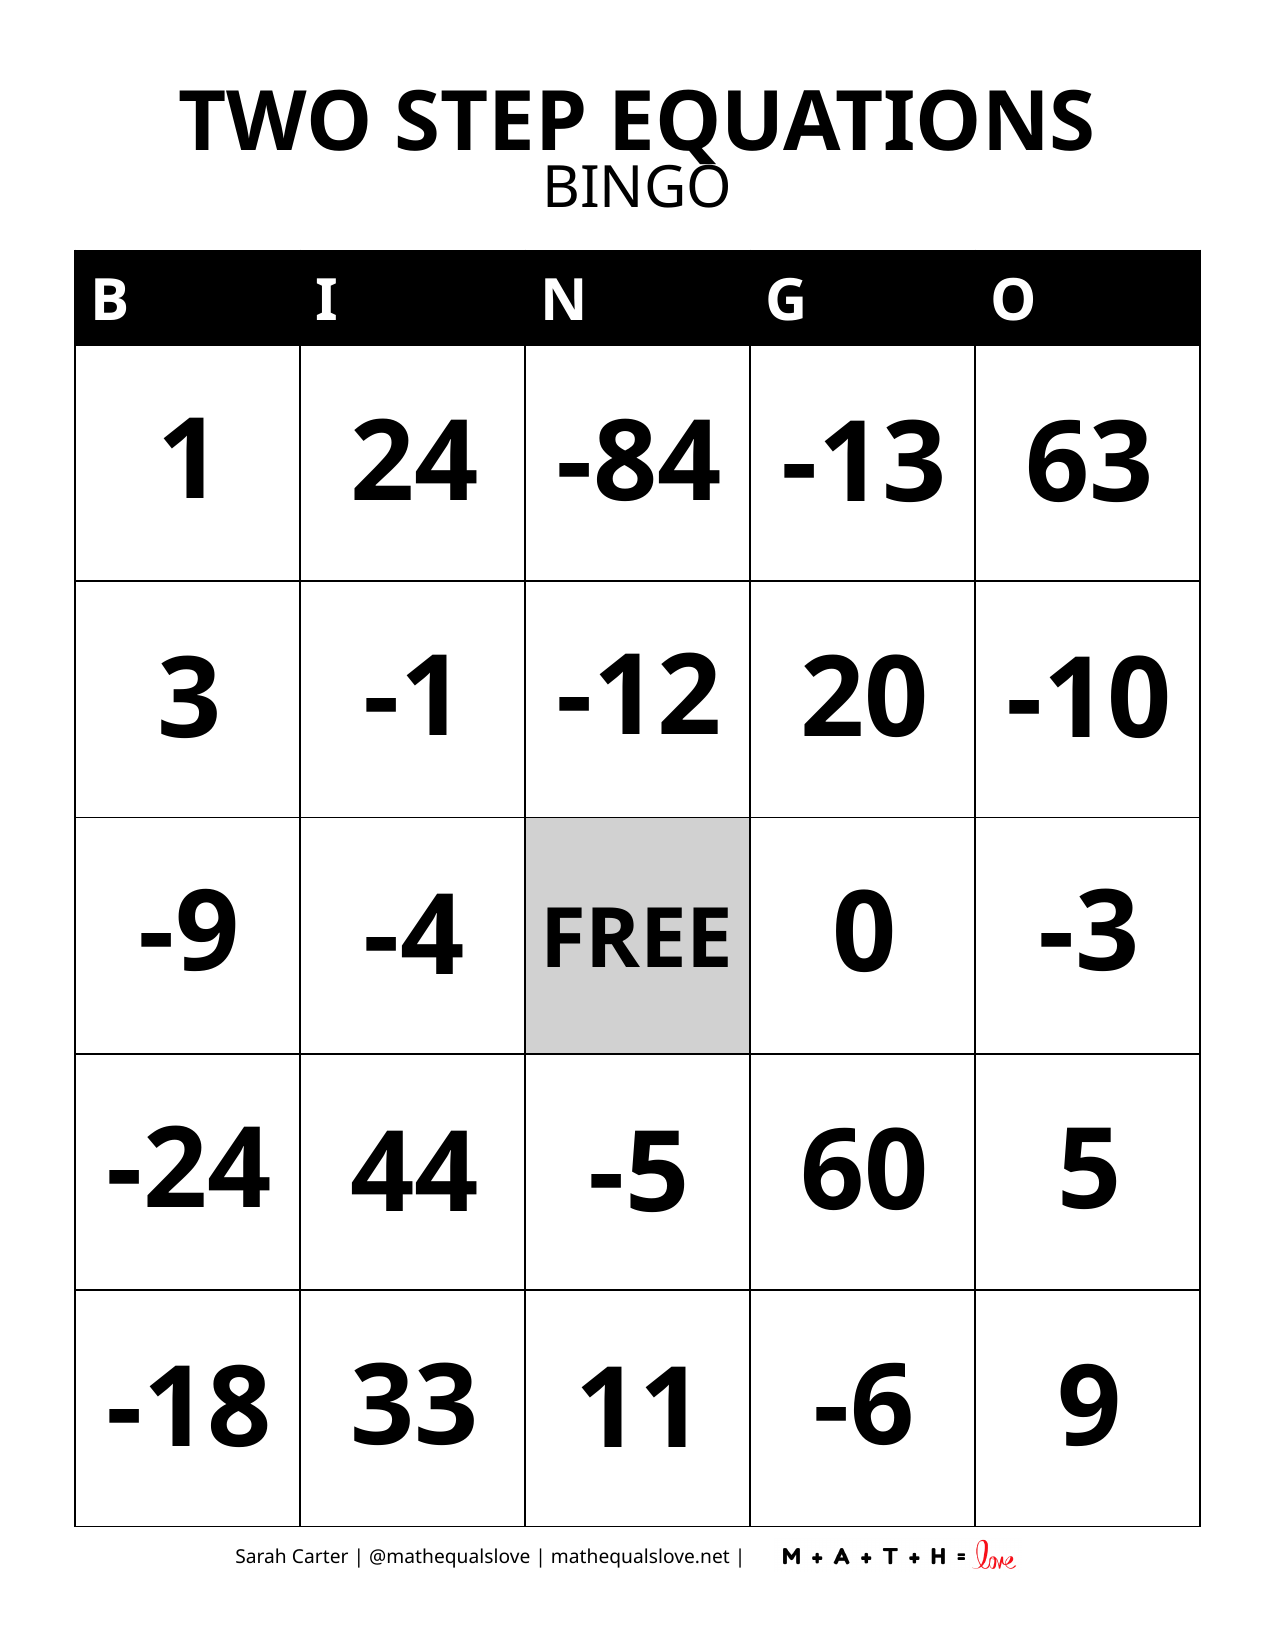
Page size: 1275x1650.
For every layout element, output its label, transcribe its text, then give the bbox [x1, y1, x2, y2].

table_cell [301, 346, 524, 431]
text_box 63 [975, 432, 1203, 480]
text_box -1 [300, 666, 528, 714]
table_header G [751, 251, 974, 344]
table_cell [976, 346, 1199, 432]
table_cell [526, 479, 749, 580]
table_cell [751, 346, 974, 433]
table_cell [751, 1423, 974, 1526]
text_box 5 [975, 1139, 1203, 1187]
table_cell [301, 479, 524, 580]
text_box -9 [75, 902, 303, 950]
table_cell [751, 1189, 974, 1289]
table_cell [76, 950, 299, 1053]
table_cell [526, 1190, 749, 1289]
table_cell [76, 1291, 299, 1377]
table_cell [976, 1424, 1199, 1526]
table_cell [301, 582, 524, 666]
text_box -10 [975, 668, 1203, 716]
table_cell [301, 954, 524, 1053]
table_cell [976, 1055, 1199, 1139]
table_cell [526, 582, 749, 665]
table_header I [301, 251, 524, 344]
table_header B [76, 251, 299, 344]
table_cell [751, 481, 974, 580]
text_box 11 [525, 1378, 753, 1426]
table_cell [751, 1055, 974, 1141]
table_cell [301, 1190, 524, 1289]
text_box -84 [528, 431, 753, 479]
text_box 44 [300, 1142, 525, 1190]
table_cell [976, 950, 1199, 1053]
text_box -13 [750, 433, 978, 481]
text_box 3 [75, 668, 303, 716]
table_cell [76, 716, 299, 817]
text_box -6 [750, 1375, 978, 1423]
table_cell [976, 1187, 1199, 1289]
table_cell [76, 582, 299, 668]
table_cell [751, 715, 974, 817]
table_cell [76, 818, 299, 902]
table_cell [976, 582, 1199, 668]
table_cell [751, 951, 974, 1053]
text_box -24 [75, 1138, 303, 1186]
text_box -4 [300, 906, 528, 954]
table_cell [76, 477, 299, 580]
text_box -12 [525, 665, 753, 713]
table_cell [976, 1291, 1199, 1376]
text_box -18 [75, 1377, 303, 1425]
table_cell [76, 346, 299, 429]
table_cell [301, 1055, 524, 1142]
table_cell [301, 1423, 524, 1526]
table_cell [76, 1055, 299, 1138]
table_cell [301, 1291, 524, 1375]
text_box 24 [300, 431, 528, 479]
text_box 1 [75, 429, 303, 477]
table_cell [526, 1426, 749, 1526]
table_cell [751, 818, 974, 903]
text_box BINGO [74, 175, 1200, 226]
table_cell [76, 1425, 299, 1526]
table_cell [301, 714, 524, 817]
text_box 60 [750, 1141, 978, 1189]
table_cell [976, 818, 1199, 902]
table_header N [526, 251, 749, 344]
table_cell [76, 1186, 299, 1289]
table_cell [526, 1055, 749, 1142]
table_cell [976, 480, 1199, 580]
text_box 0 [750, 903, 978, 951]
text_box -5 [525, 1142, 753, 1190]
table_cell [526, 346, 749, 431]
table_cell [751, 1291, 974, 1375]
table_cell [526, 1291, 749, 1378]
text_box 33 [300, 1375, 528, 1423]
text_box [220, 1535, 1055, 1576]
text_box -3 [975, 902, 1203, 950]
text_box 20 [750, 667, 978, 715]
table_cell FREE [526, 818, 749, 1053]
table_cell [526, 713, 749, 817]
text_box TWO STEP EQUATIONS [74, 59, 1200, 175]
table_cell [301, 818, 524, 906]
table_header O [976, 251, 1199, 344]
table_cell [976, 716, 1199, 817]
text_box 9 [975, 1376, 1203, 1424]
table_cell [751, 582, 974, 667]
